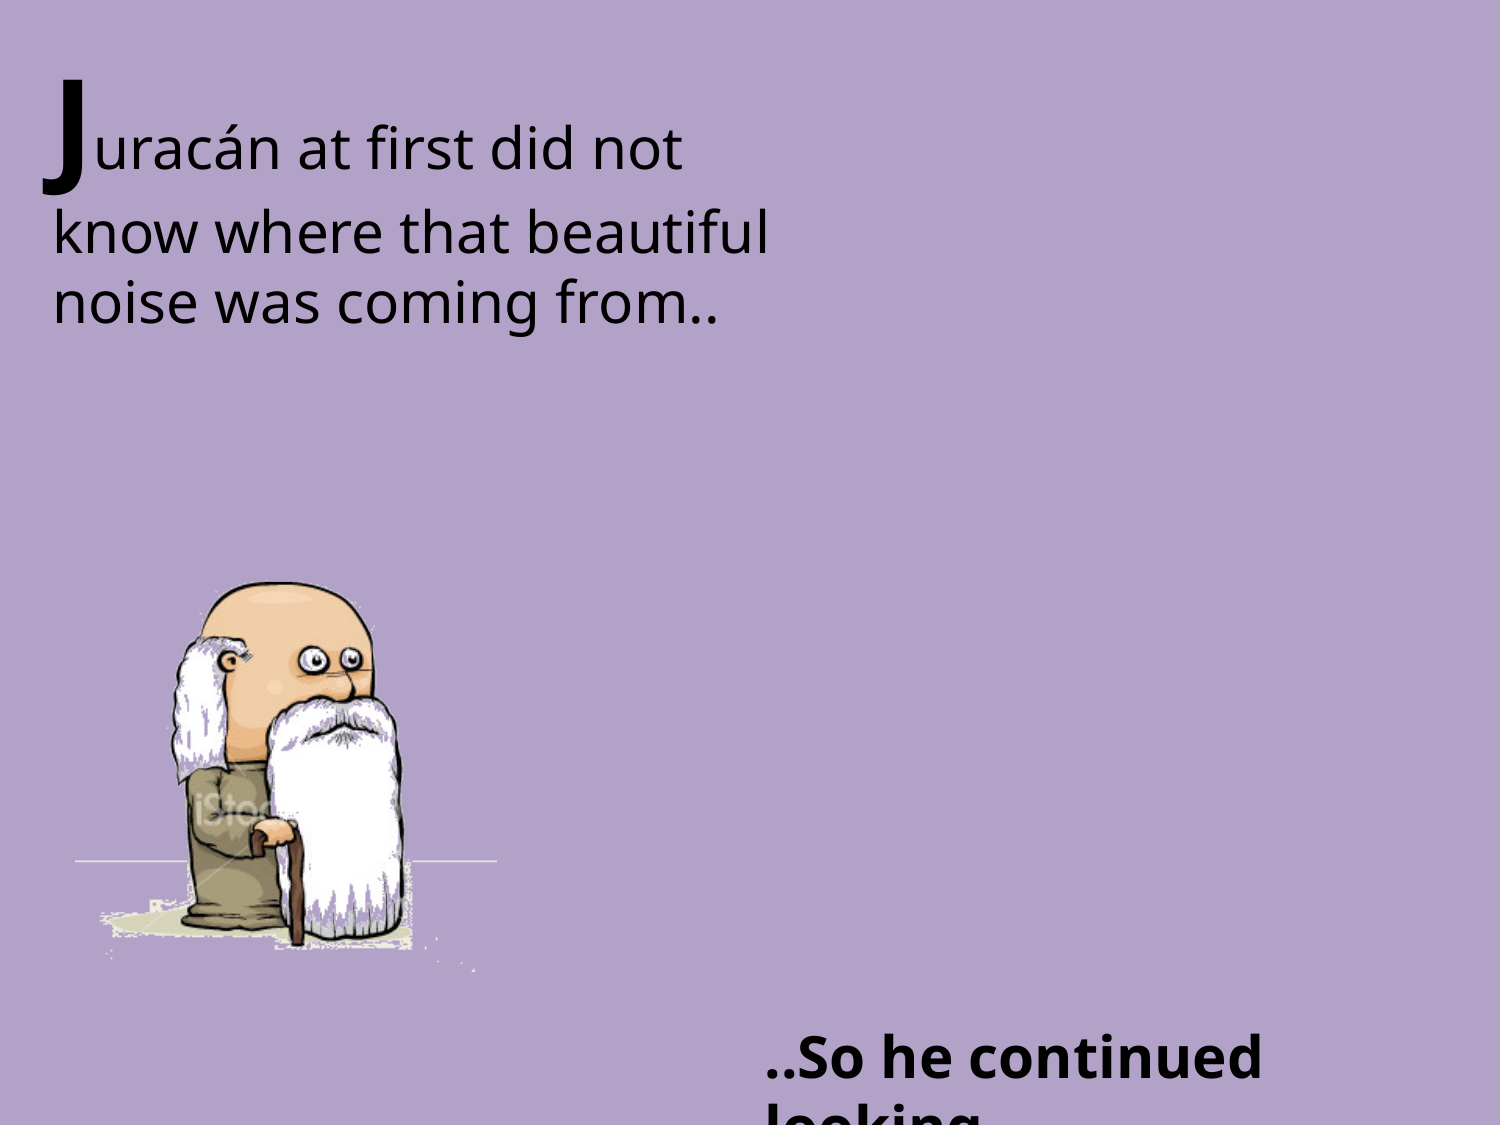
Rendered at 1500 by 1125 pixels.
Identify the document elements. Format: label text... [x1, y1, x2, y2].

text_box ..So he continued looking [750, 1012, 1463, 1125]
text_box Juracán at first did not know where that beautiful noise was coming from.. [37, 37, 850, 343]
picture [74, 549, 498, 973]
